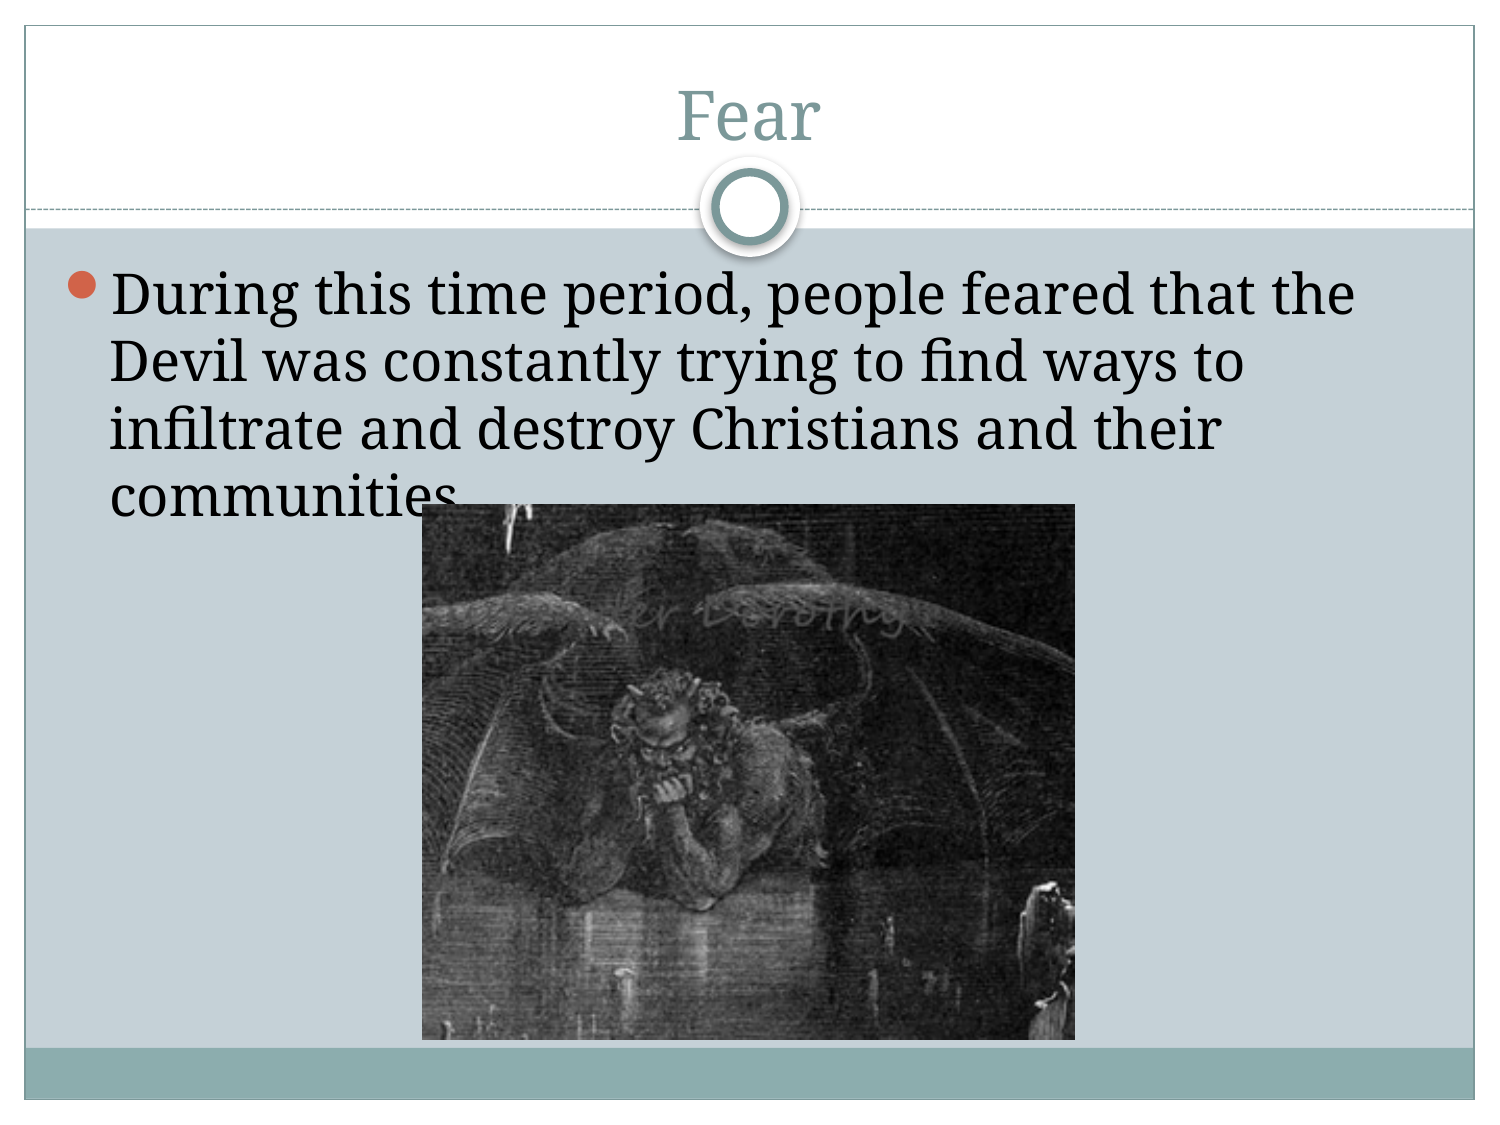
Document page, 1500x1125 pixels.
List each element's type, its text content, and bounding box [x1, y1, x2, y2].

picture [422, 504, 1076, 1041]
list During this time period, people feared that the Devil was constantly trying to find ways to infiltrate and destroy Christians and their communities. [49, 250, 1445, 1001]
title Fear [49, 37, 1450, 162]
